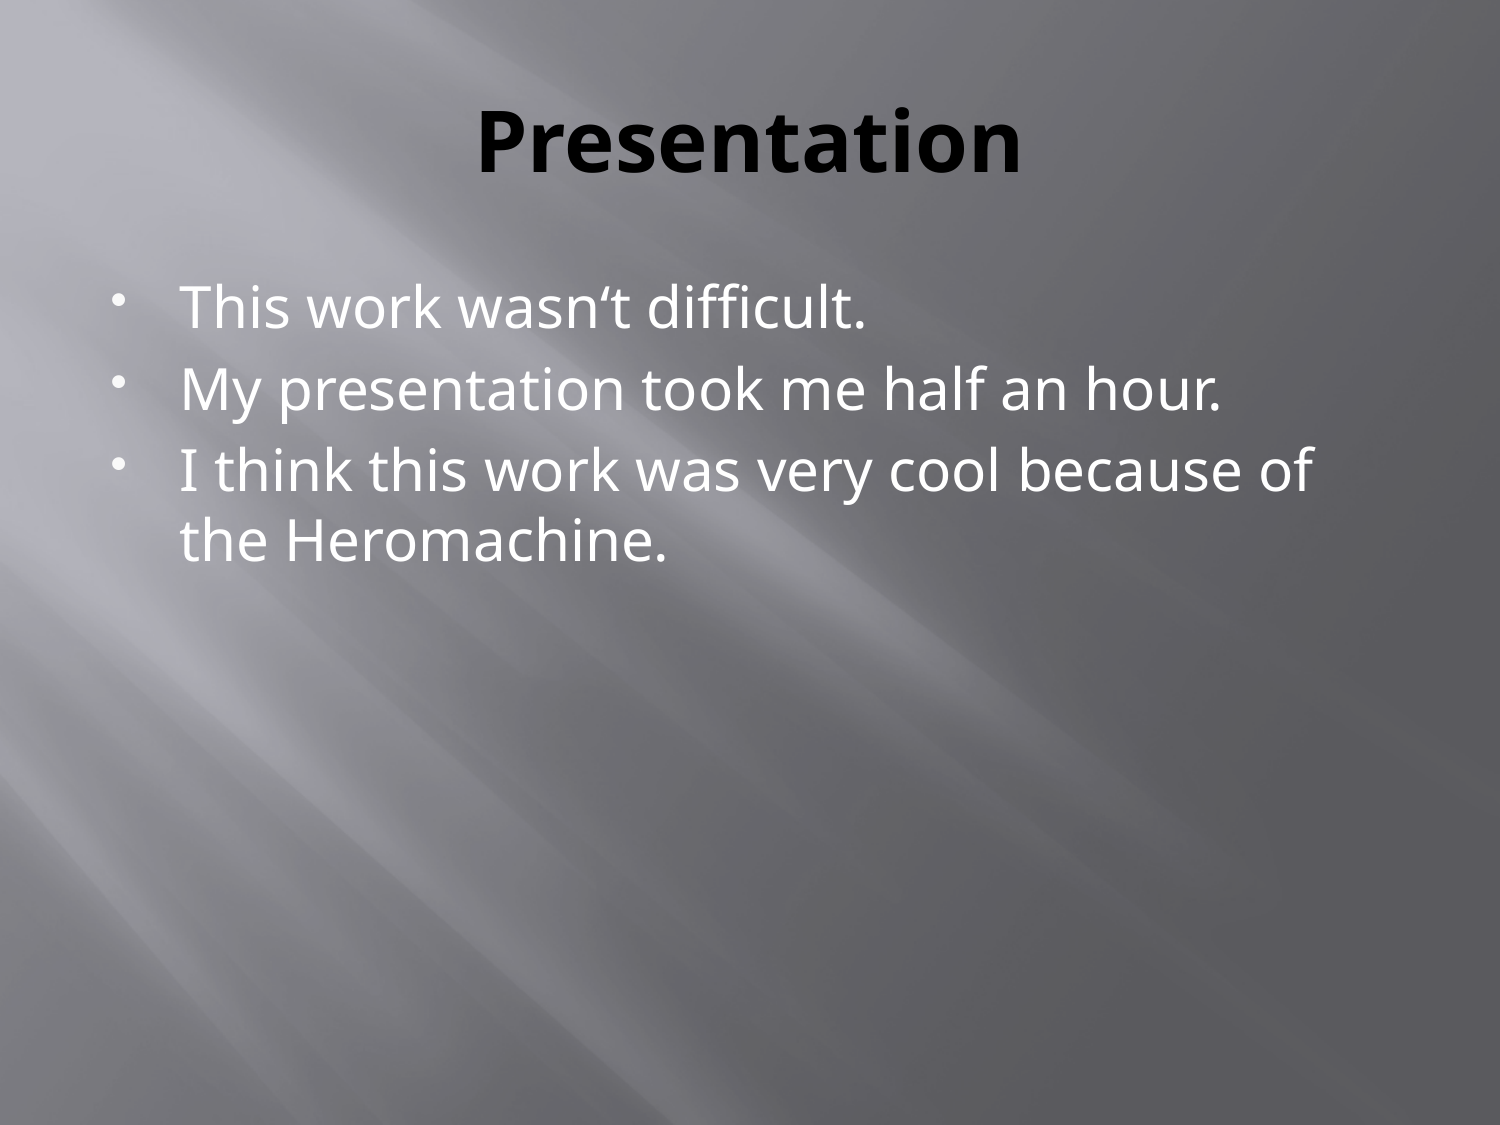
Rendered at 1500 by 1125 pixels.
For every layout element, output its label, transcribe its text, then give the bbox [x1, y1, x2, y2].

title Presentation [75, 45, 1425, 233]
list This work wasn‘t difficult. My presentation took me half an hour. I think this work was very cool because of the Heromachine. [75, 262, 1425, 1035]
